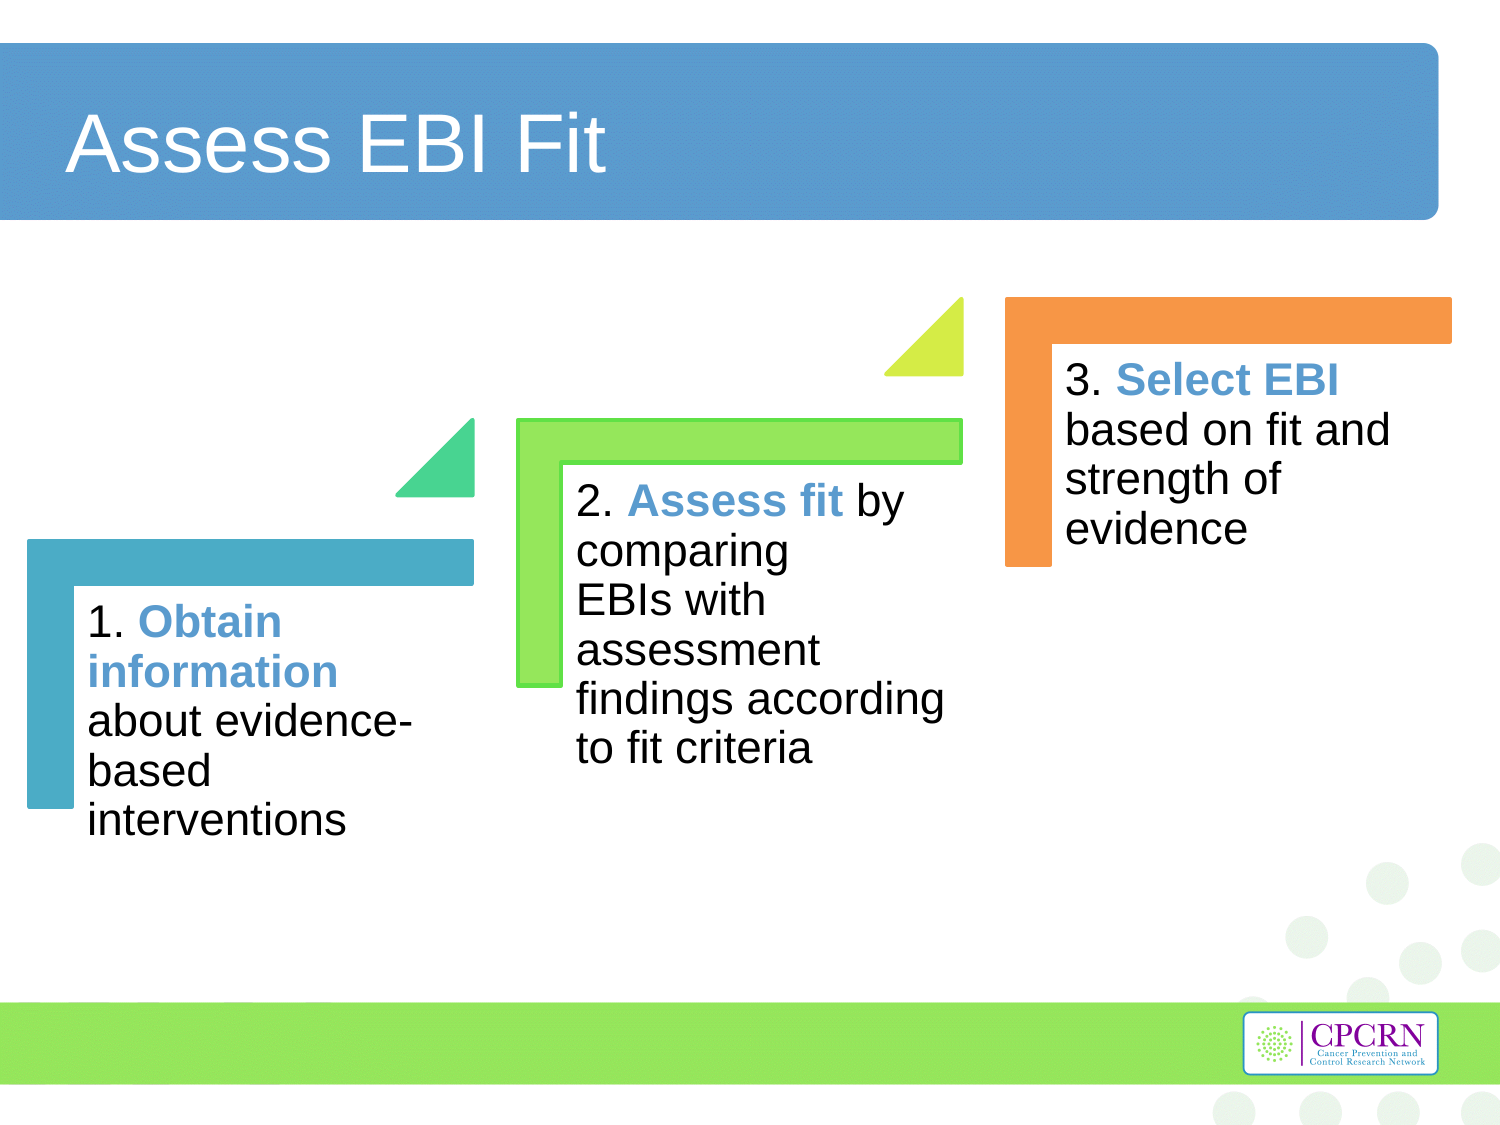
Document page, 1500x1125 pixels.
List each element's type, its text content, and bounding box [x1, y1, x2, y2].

picture [0, 0, 1500, 1125]
title Assess EBI Fit [50, 45, 1488, 233]
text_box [19, 298, 1460, 936]
